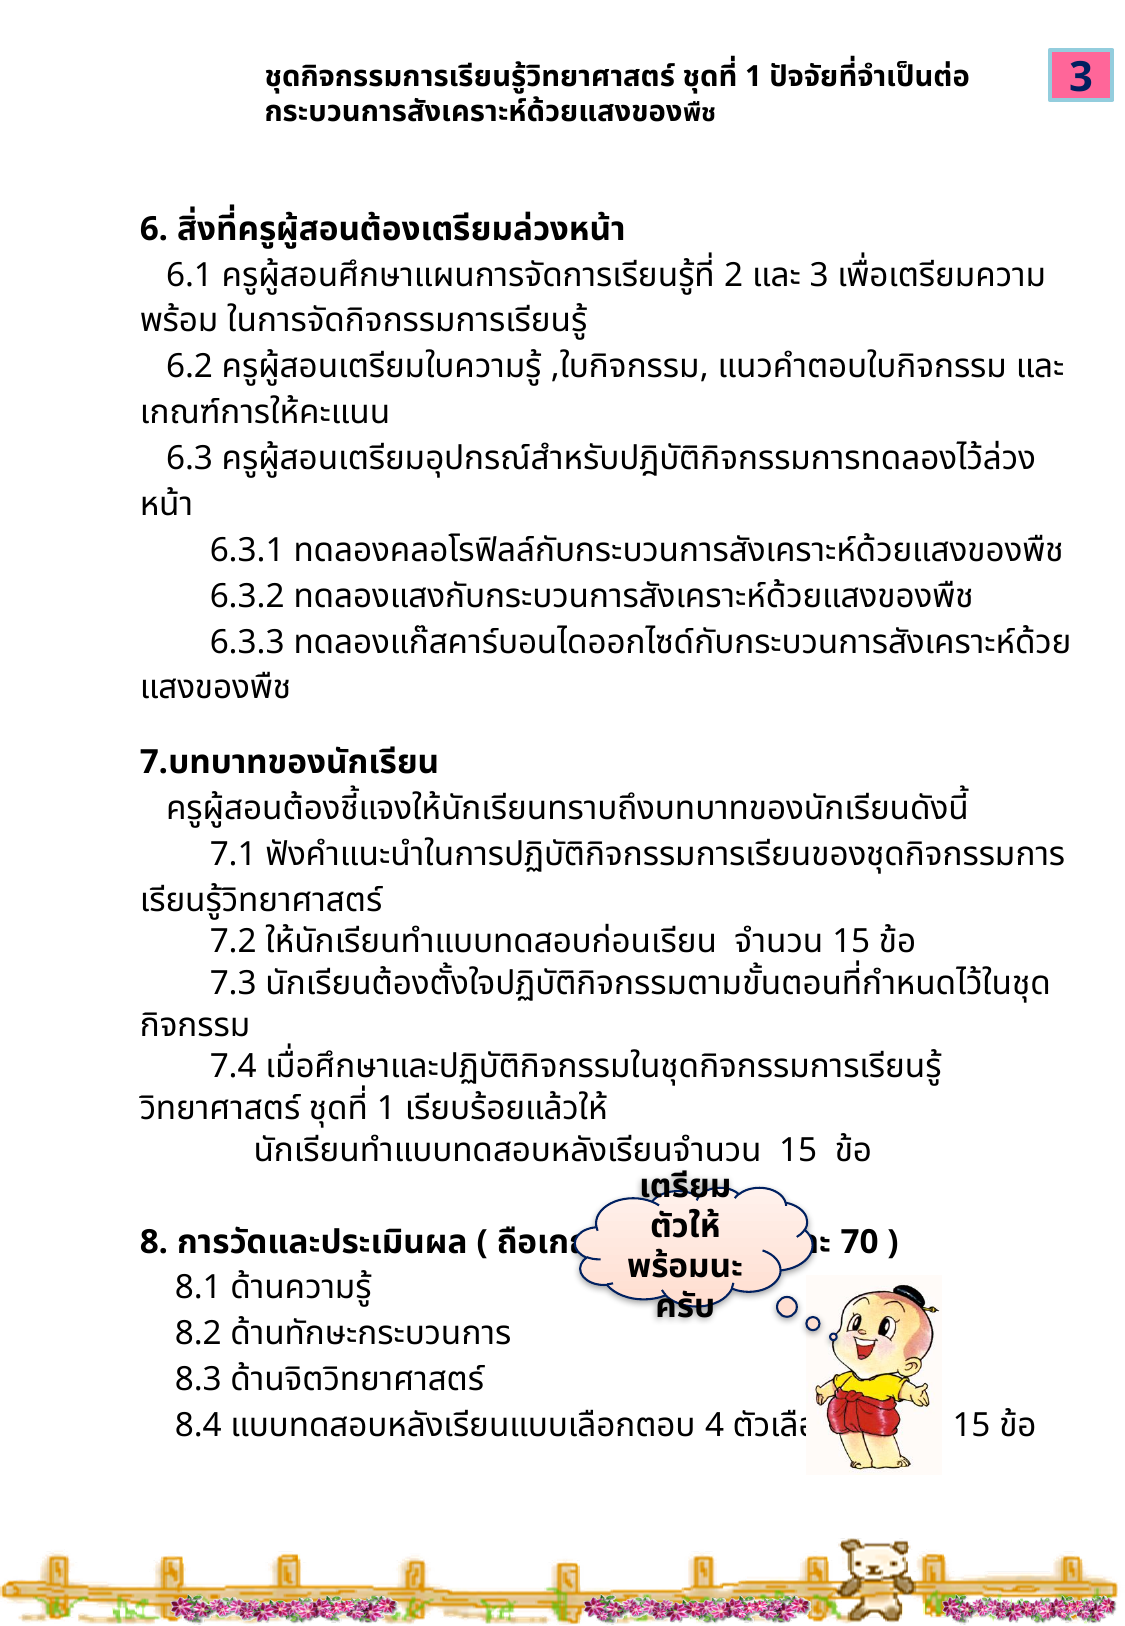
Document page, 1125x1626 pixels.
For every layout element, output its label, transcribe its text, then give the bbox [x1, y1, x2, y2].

text_box เตรียมตัวให้พร้อมนะครับ [776, 1296, 798, 1318]
text_box 3 [1048, 48, 1114, 102]
picture [806, 1274, 942, 1476]
picture [0, 1537, 1125, 1625]
text_box 6. สิ่งที่ครูผู้สอนต้องเตรียมล่วงหน้า 6.1 ครูผู้สอนศึกษาแผนการจัดการเรียนรู้ที่ 2 และ 3 เพื่อเตรียมความพร้อม ในการจัดกิจกรรมการเรียนรู้ 6.2 ครูผู้สอนเตรียมใบความรู้ ,ใบกิจกรรม, แนวคำตอบใบกิจกรรม และเกณฑ์การให้คะแนน 6.3 ครูผู้สอนเตรียมอุปกรณ์สำหรับปฎิบัติกิจกรรมการทดลองไว้ล่วงหน้า 6.3.1 ทดลองคลอโรฟิลล์กับกระบวนการสังเคราะห์ด้วยแสงของพืช 6.3.2 ทดลองแสงกับกระบวนการสังเคราะห์ด้วยแสงของพืช 6.3.3 ทดลองแก๊สคาร์บอนไดออกไซด์กับกระบวนการสังเคราะห์ด้วยแสงของพืช 7.บทบาทของนักเรียน ครูผู้สอนต้องชี้แจงให้นักเรียนทราบถึงบทบาทของนักเรียนดังนี้ 7.1 ฟังคำแนะนำในการปฏิบัติกิจกรรมการเรียนของชุดกิจกรรมการเรียนรู้วิทยาศาสตร์ 7.2 ให้นักเรียนทำแบบทดสอบก่อนเรียน จำนวน 15 ข้อ 7.3 นักเรียนต้องตั้งใจปฏิบัติกิจกรรมตามขั้นตอนที่กำหนดไว้ในชุดกิจกรรม 7.4 เมื่อศึกษาและปฏิบัติกิจกรรมในชุดกิจกรรมการเรียนรู้วิทยาศาสตร์ ชุดที่ 1 เรียบร้อยแล้วให้ นักเรียนทำแบบทดสอบหลังเรียนจำนวน 15 ข้อ 8. การวัดและประเมินผล ( ถือเกณฑ์การผ่าน ร้อยละ 70 ) 8.1 ด้านความรู้ 8.2 ด้านทักษะกระบวนการ 8.3 ด้านจิตวิทยาศาสตร์ 8.4 แบบทดสอบหลังเรียนแบบเลือกตอบ 4 ตัวเลือก จำนวน 15 ข้อ [124, 147, 1100, 1535]
text_box ชุดกิจกรรมการเรียนรู้วิทยาศาสตร์ ชุดที่ 1 ปัจจัยที่จำเป็นต่อกระบวนการสังเคราะห์ด้วยแสงของพืช [249, 49, 1085, 135]
text_box เตรียมตัวให้พร้อมนะครับ [574, 1187, 814, 1308]
